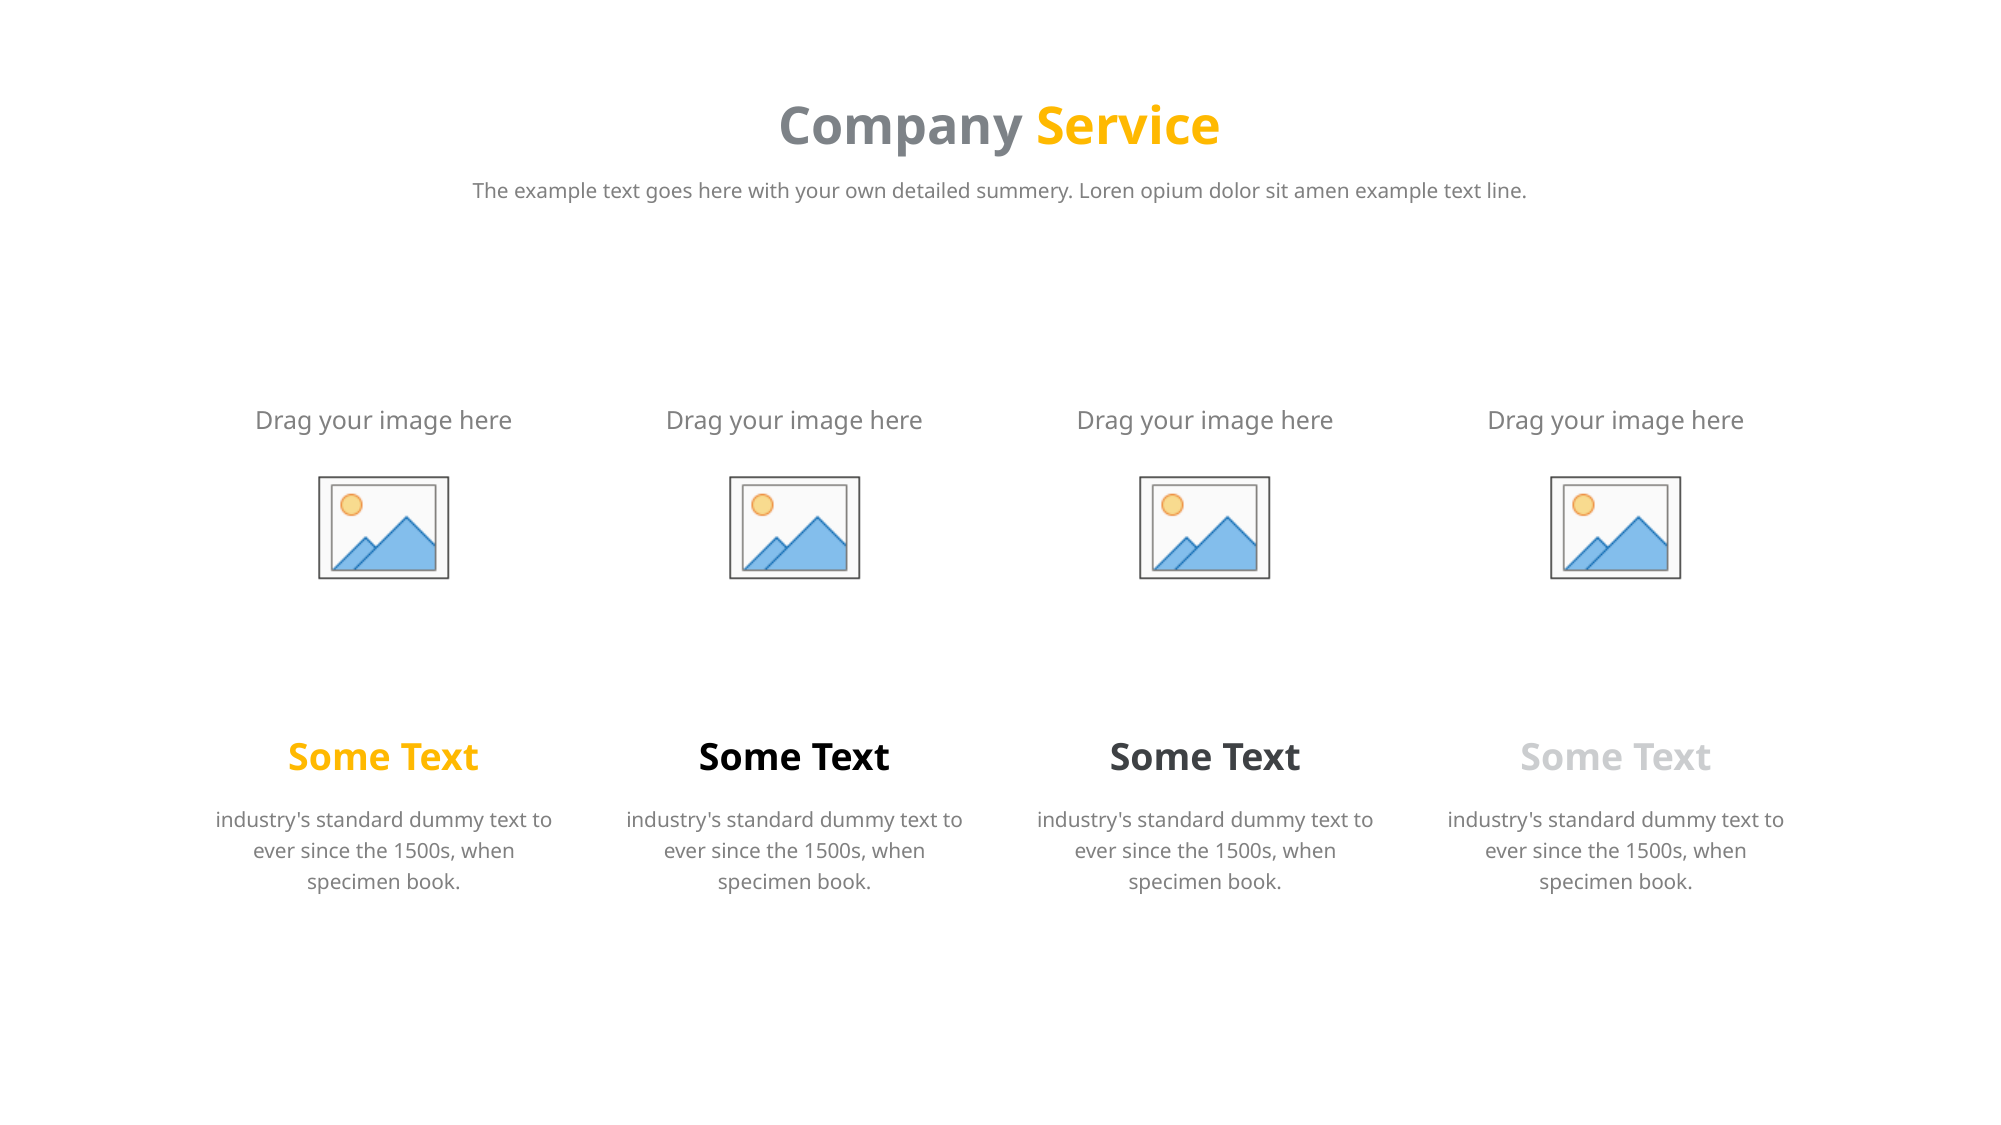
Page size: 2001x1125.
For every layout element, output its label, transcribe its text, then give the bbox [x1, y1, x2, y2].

text_box industry's standard dummy text to ever since the 1500s, when specimen book. [1009, 792, 1402, 902]
subtitle The example text goes here with your own detailed summery. Loren opium dolor sit amen example text line. [137, 179, 1863, 204]
text_box industry's standard dummy text to ever since the 1500s, when specimen book. [187, 792, 580, 902]
text_box Some Text [1443, 725, 1789, 786]
text_box Some Text [211, 725, 557, 786]
picture [640, 396, 949, 659]
text_box industry's standard dummy text to ever since the 1500s, when specimen book. [1420, 792, 1813, 902]
picture [1461, 396, 1771, 659]
text_box Some Text [1032, 725, 1378, 786]
text_box Some Text [621, 725, 968, 786]
picture [1051, 396, 1360, 659]
title Company Service [137, 78, 1863, 179]
text_box industry's standard dummy text to ever since the 1500s, when specimen book. [598, 792, 991, 902]
picture [229, 396, 539, 659]
